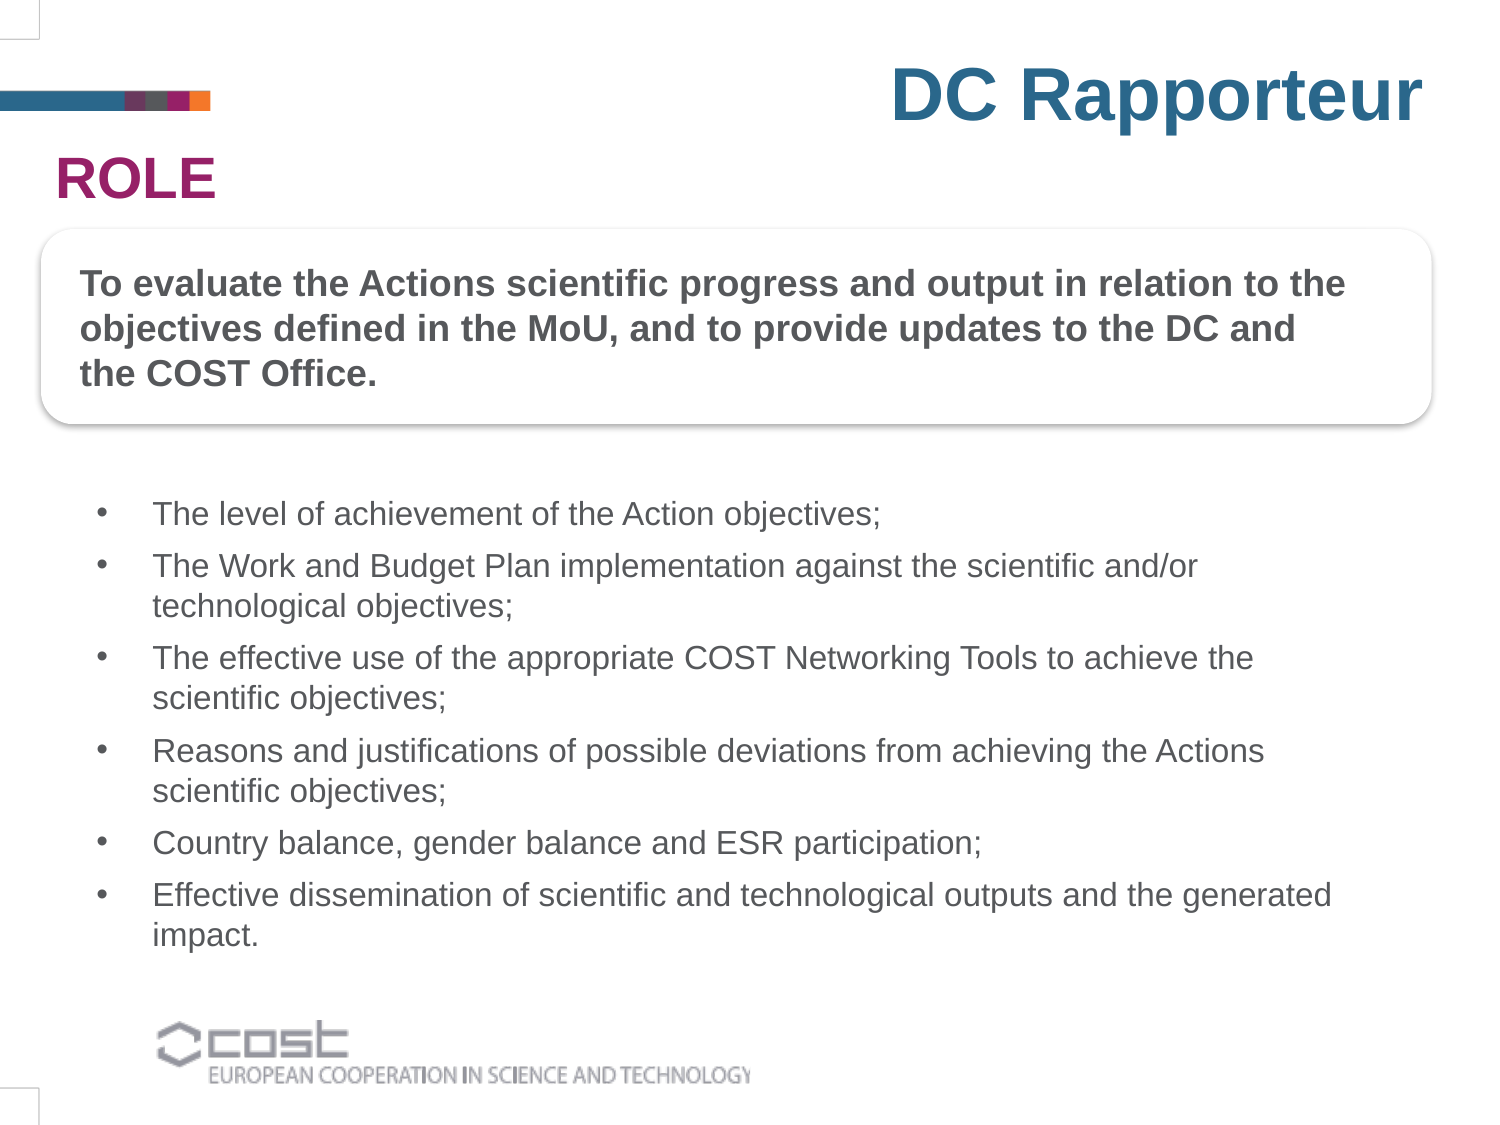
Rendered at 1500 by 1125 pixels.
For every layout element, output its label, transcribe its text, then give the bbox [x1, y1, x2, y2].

text_box DC Rapporteur [875, 38, 1439, 143]
text_box The level of achievement of the Action objectives; The Work and Budget Plan implementation against the scientific and/or technological objectives; The effective use of the appropriate COST Networking Tools to achieve the scientific objectives; Reasons and justifications of possible deviations from achieving the Actions scientific objectives; Country balance, gender balance and ESR participation; Effective dissemination of scientific and technological outputs and the generated impact. [81, 484, 1391, 628]
text_box [40, 229, 1432, 425]
text_box ROLE [41, 132, 1206, 219]
text_box To evaluate the Actions scientific progress and output in relation to the objectives defined in the MoU, and to provide updates to the DC and the COST Office. [64, 251, 1375, 396]
